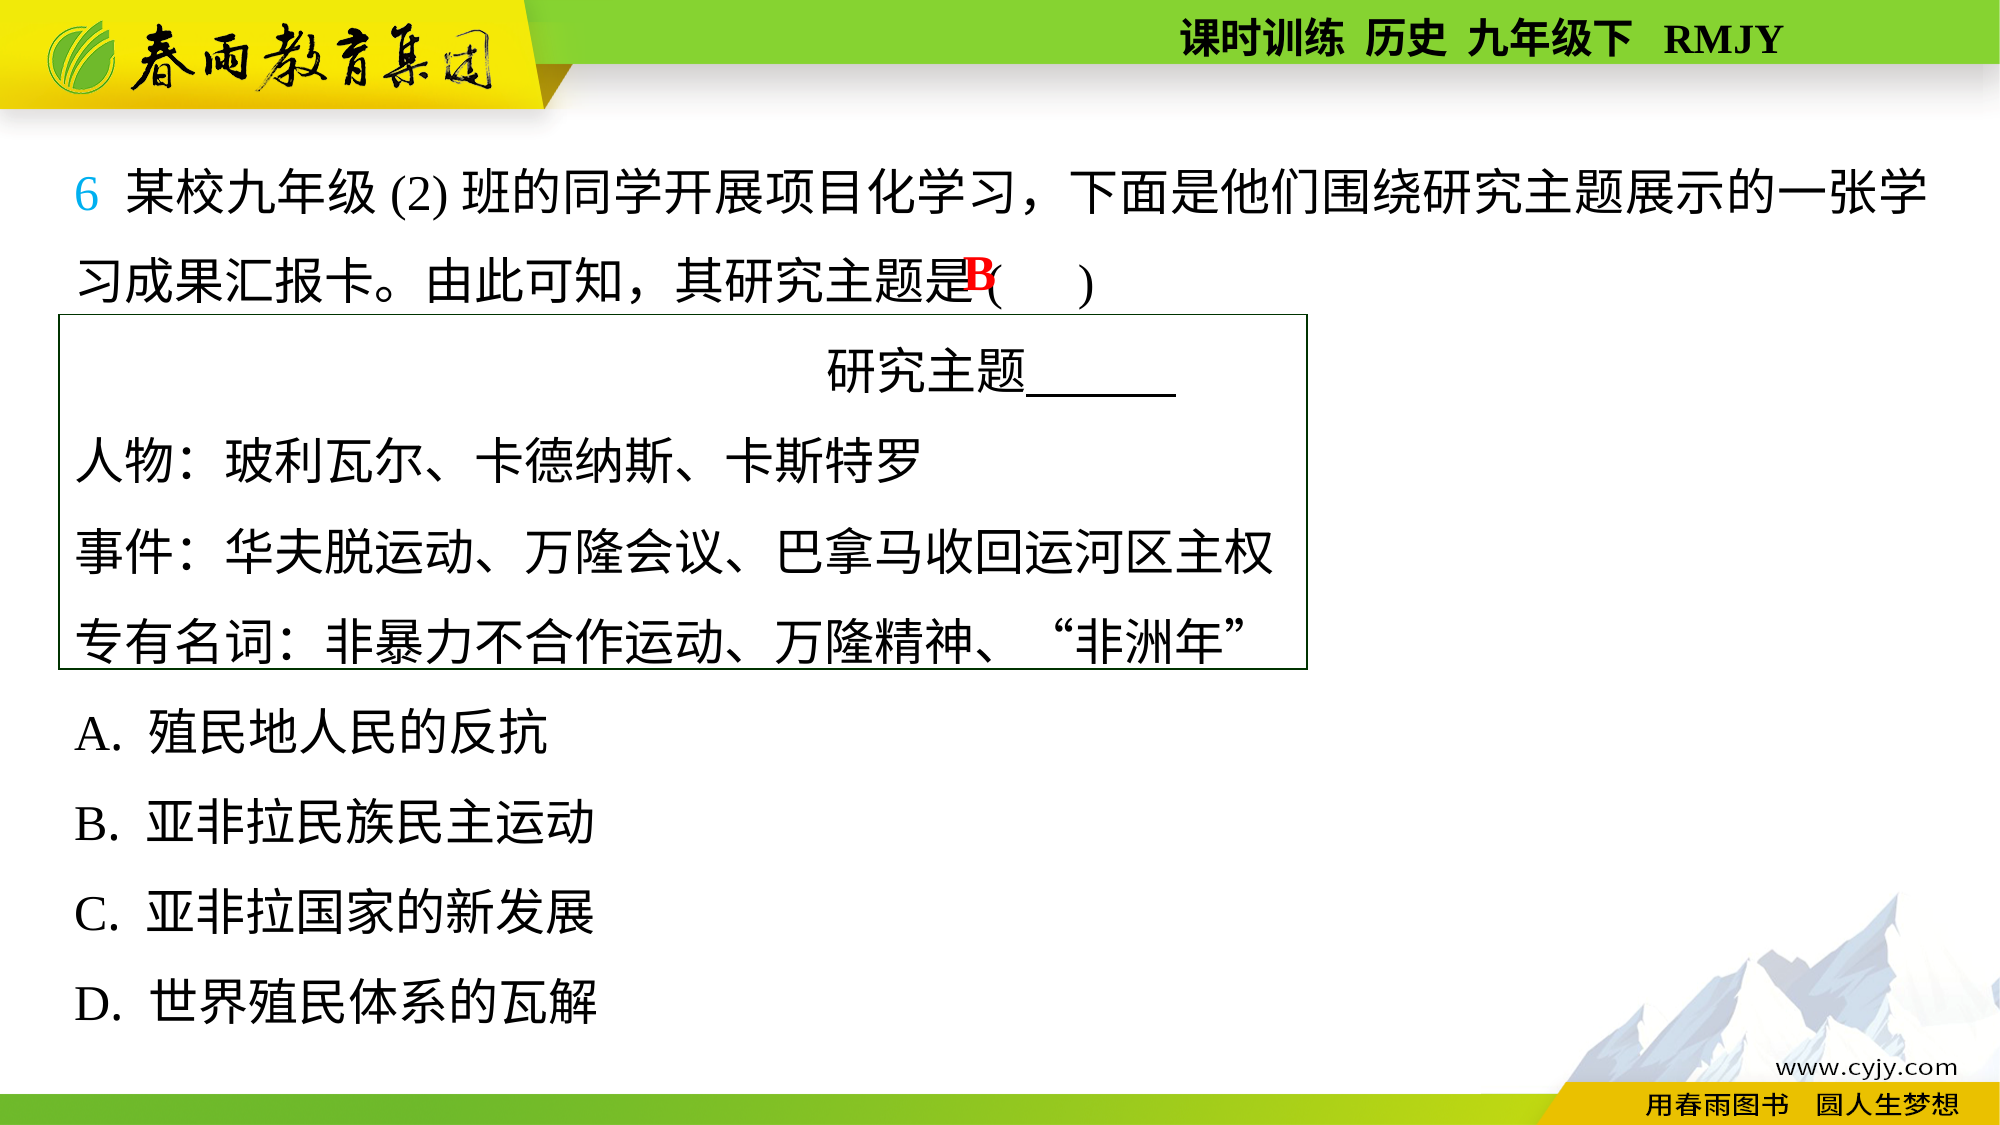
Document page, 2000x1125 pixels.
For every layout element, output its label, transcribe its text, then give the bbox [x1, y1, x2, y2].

text_box B [948, 233, 1012, 308]
text_box [59, 314, 1307, 669]
picture [0, 0, 2000, 1125]
list 6 某校九年级(2)班的同学开展项目化学习，下面是他们围绕研究主题展示的一张学习成果汇报卡。由此可知，其研究主题是( ) 研究主题 人物：玻利瓦尔、卡德纳斯、卡斯特罗 事件：华夫脱运动、万隆会议、巴拿马收回运河区主权 专有名词：非暴力不合作运动、万隆精神、“非洲年” A. 殖民地人民的反抗 B. 亚非拉民族民主运动 C. 亚非拉国家的新发展 D. 世界殖民体系的瓦解 [59, 122, 1944, 1047]
